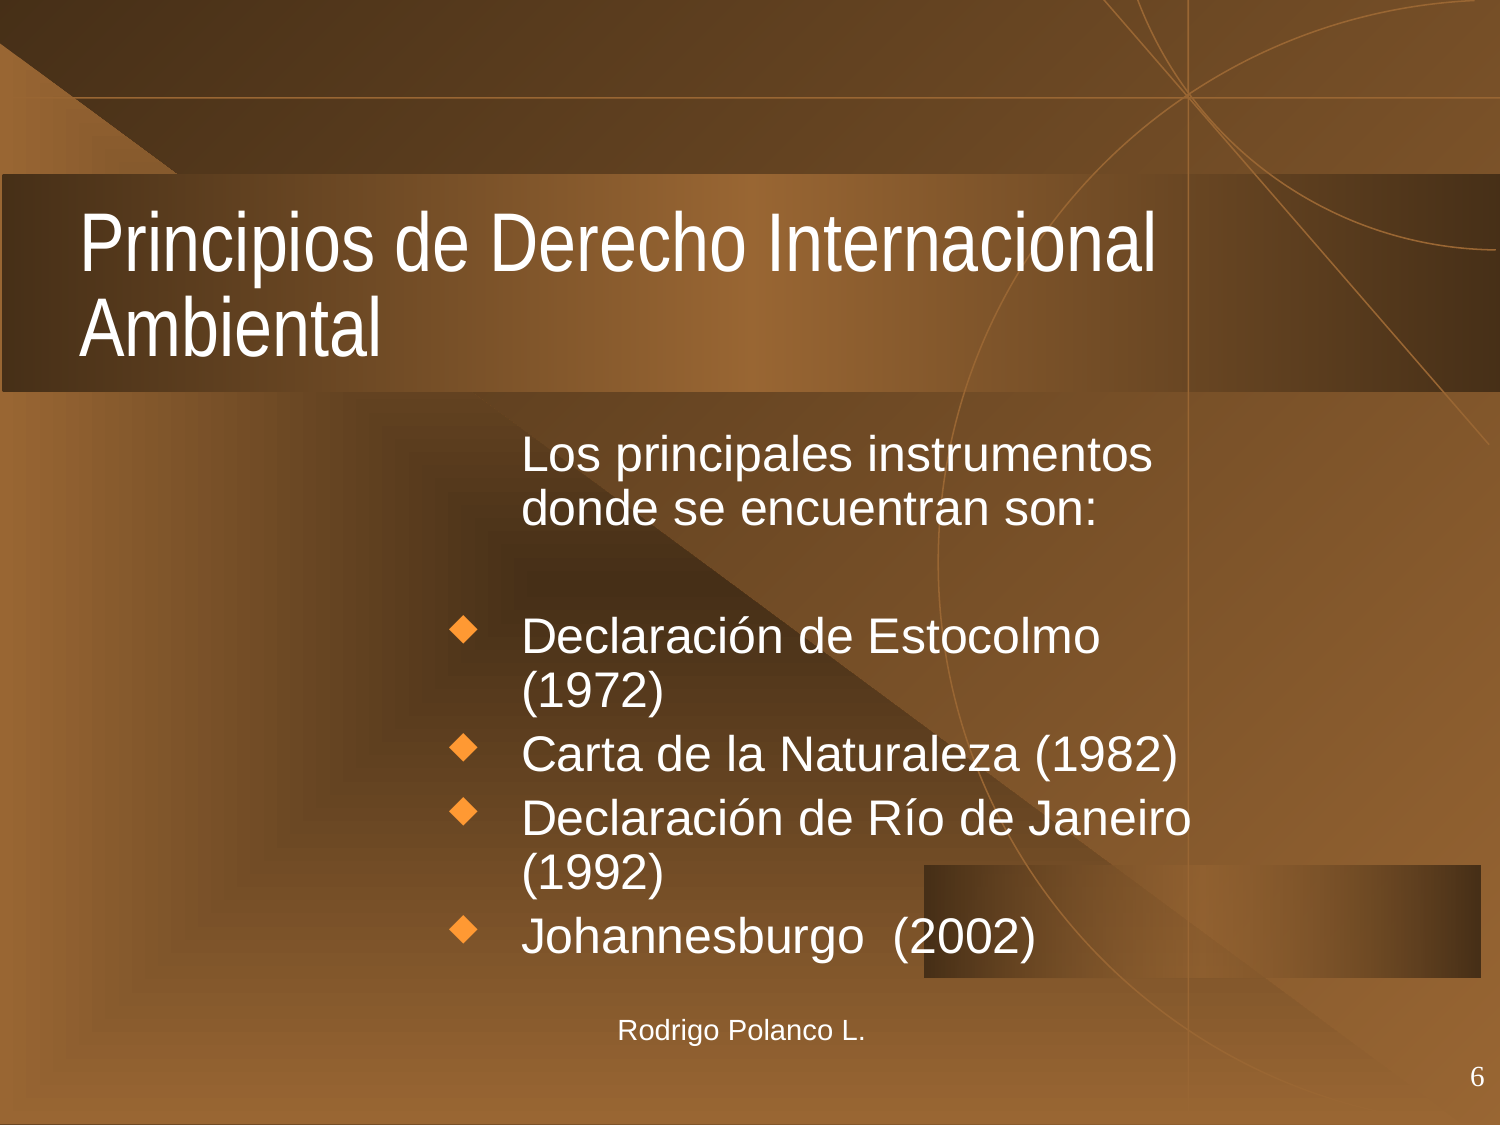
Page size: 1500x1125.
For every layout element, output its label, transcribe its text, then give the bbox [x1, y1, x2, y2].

footer Rodrigo Polanco L. [421, 1003, 1063, 1083]
list Los principales instrumentos donde se encuentran son: Declaración de Estocolmo (1972) Carta de la Naturaleza (1982) Declaración de Río de Janeiro (1992) Johannesburgo (2002) [430, 420, 1243, 982]
title Principios de Derecho Internacional Ambiental [63, 177, 1446, 382]
slide_number 6 [1187, 1049, 1500, 1125]
